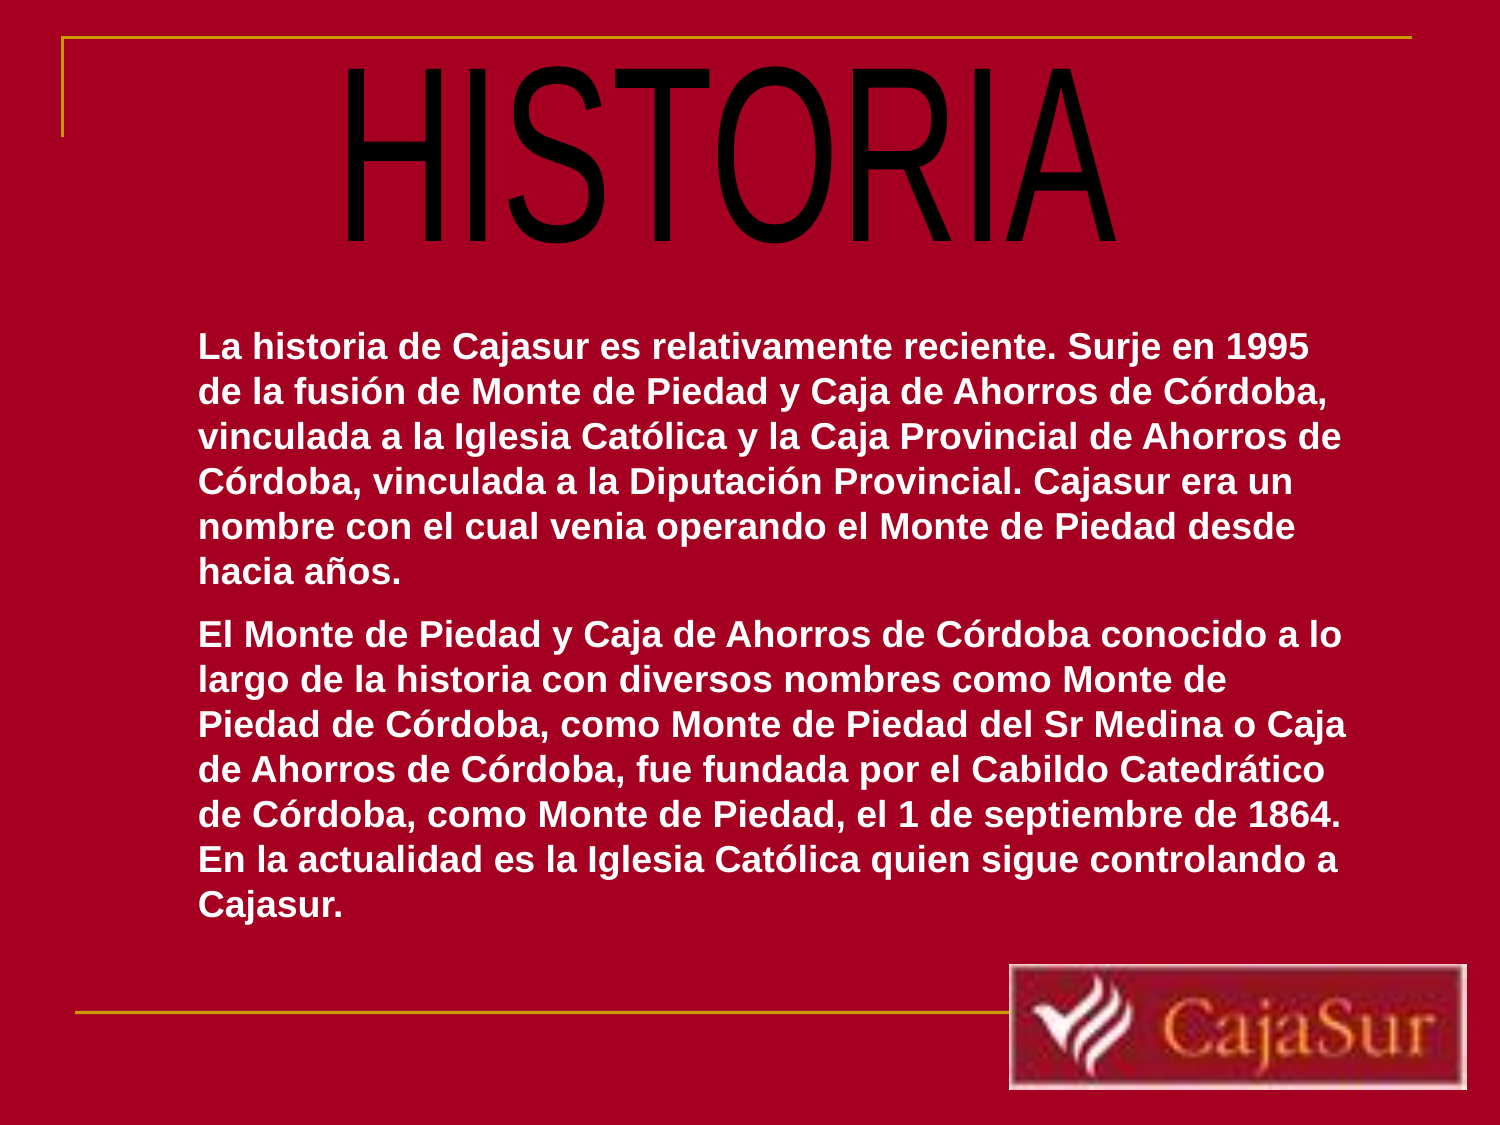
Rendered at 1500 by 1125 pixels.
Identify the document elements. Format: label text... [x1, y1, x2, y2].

text_box [135, 196, 1388, 257]
text_box La historia de Cajasur es relativamente reciente. Surje en 1995 de la fusión de Monte de Piedad y Caja de Ahorros de Córdoba, vinculada a la Iglesia Católica y la Caja Provincial de Ahorros de Córdoba, vinculada a la Diputación Provincial. Cajasur era un nombre con el cual venia operando el Monte de Piedad desde hacia años. El Monte de Piedad y Caja de Ahorros de Córdoba conocido a lo largo de la historia con diversos nombres como Monte de Piedad de Córdoba, como Monte de Piedad del Sr Medina o Caja de Ahorros de Córdoba, fue fundada por el Cabildo Catedrático de Córdoba, como Monte de Piedad, el 1 de septiembre de 1864. En la actualidad es la Iglesia Católica quien sigue controlando a Cajasur. [183, 314, 1365, 933]
picture [1009, 963, 1467, 1091]
